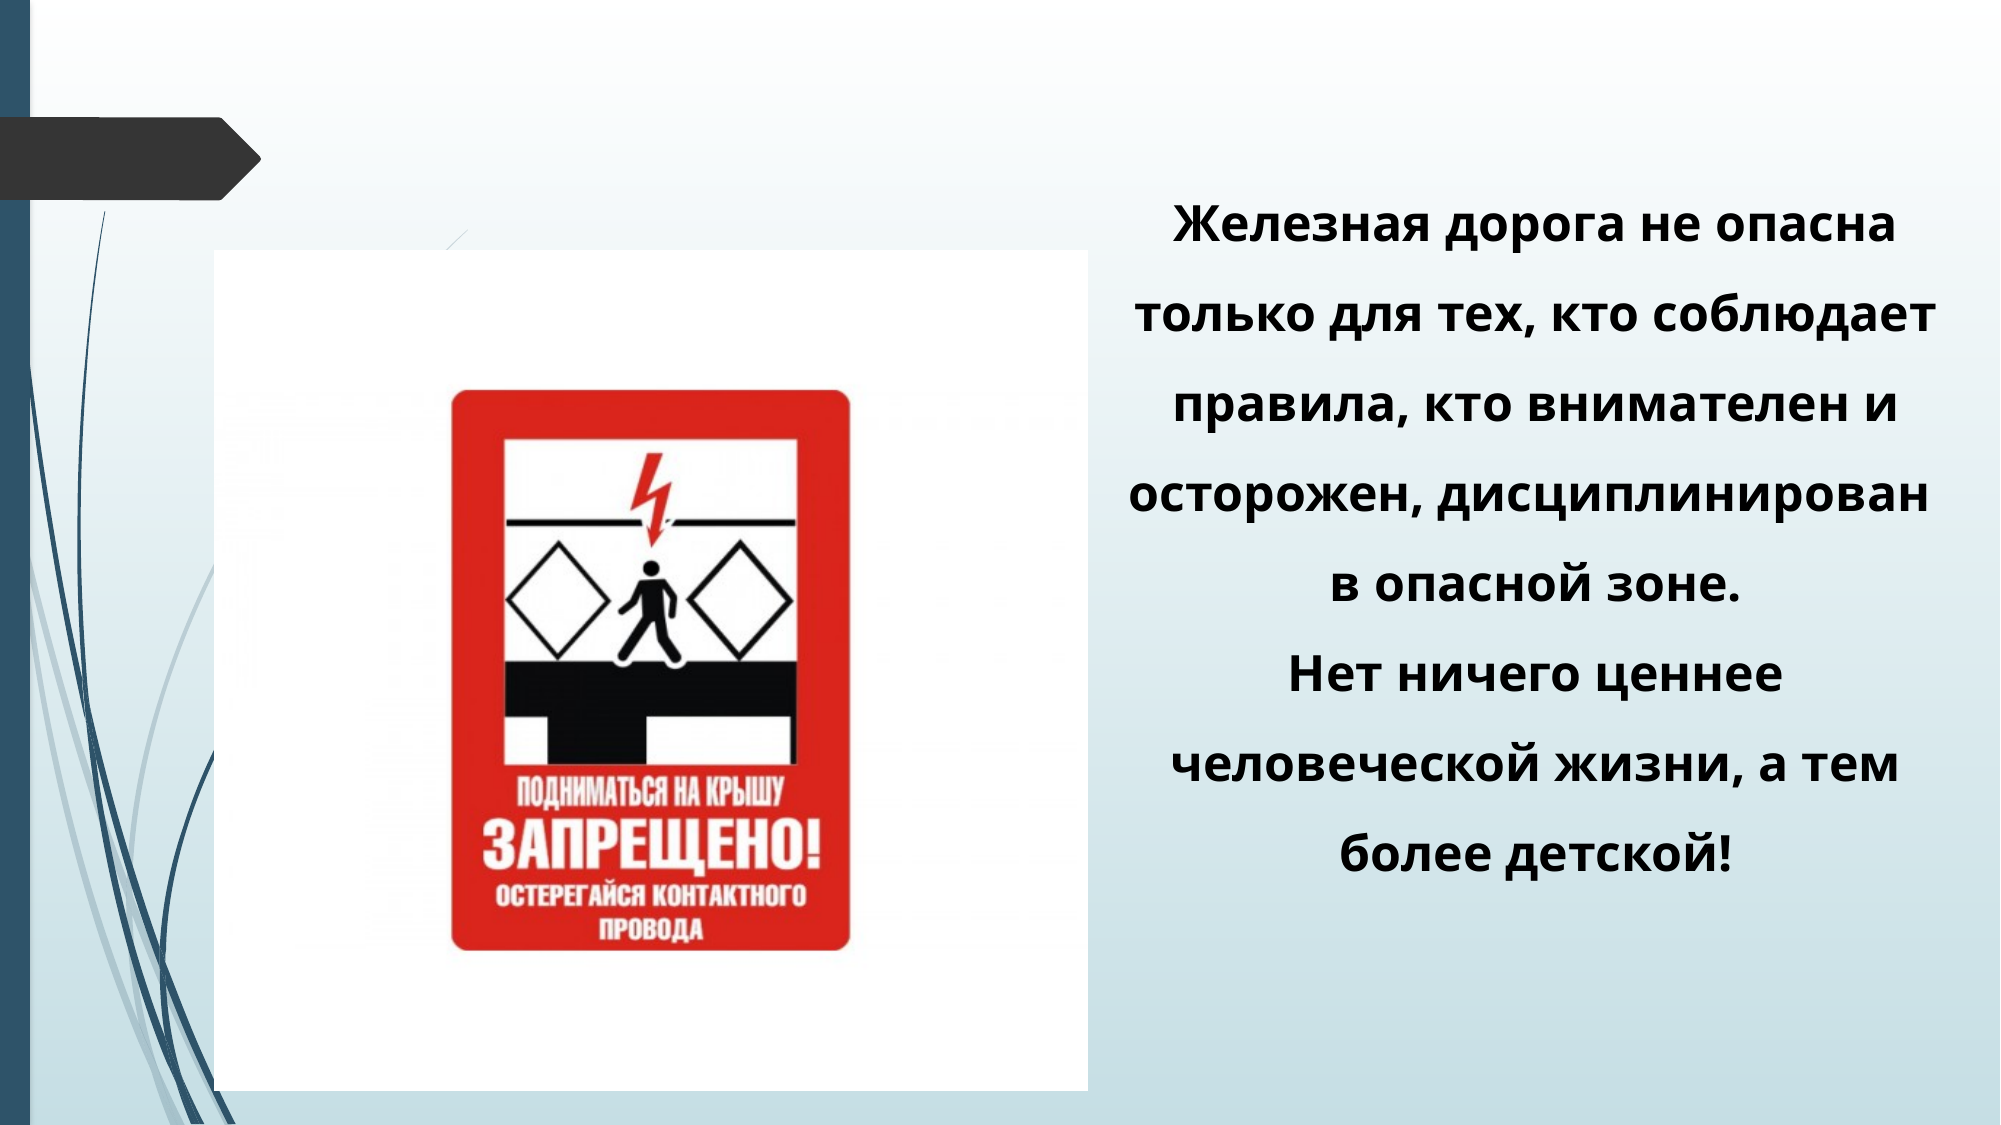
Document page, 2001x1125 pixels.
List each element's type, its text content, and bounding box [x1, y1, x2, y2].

text_box Железная дорога не опасна только для тех, кто соблюдает правила, кто внимателен и осторожен, дисциплинирован в опасной зоне. Нет ничего ценнее человеческой жизни, а тем более детской! [1103, 154, 1975, 890]
picture [214, 250, 1089, 1091]
